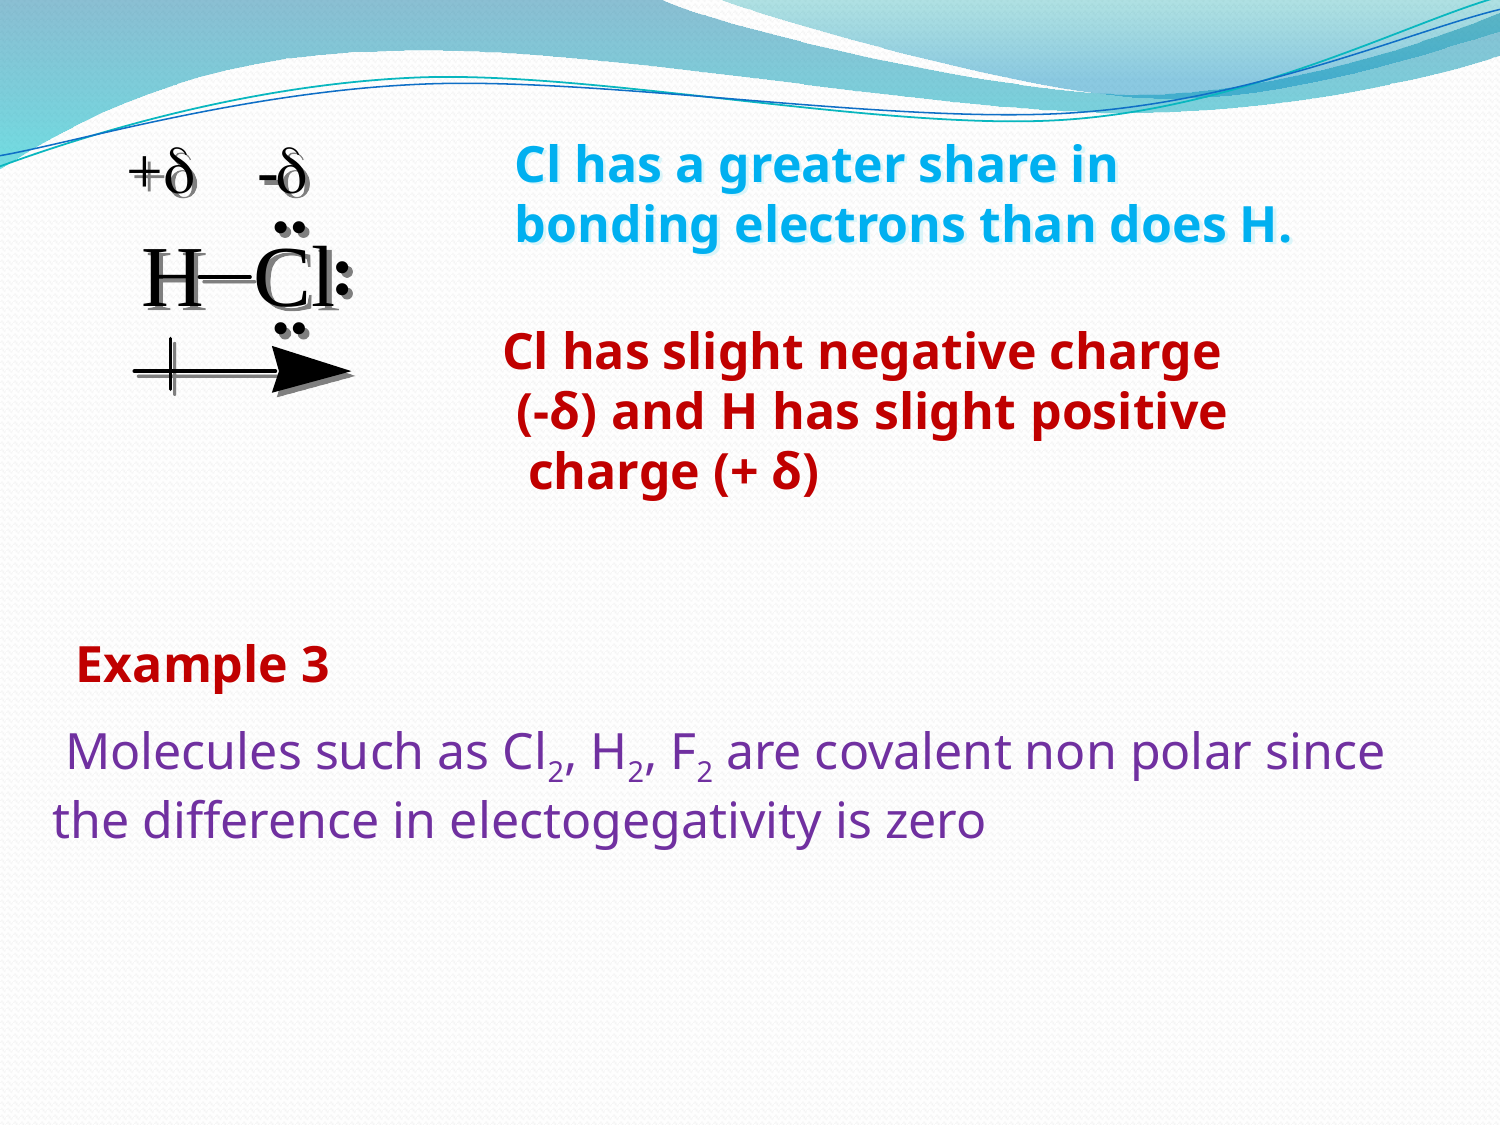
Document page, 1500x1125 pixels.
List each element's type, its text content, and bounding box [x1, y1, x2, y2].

text_box Example 3 [61, 624, 345, 700]
text_box Cl has a greater share in bonding electrons than does H. [500, 124, 1350, 260]
text_box Molecules such as Cl2, H2, F2 are covalent non polar since the difference in electogegativity is zero [37, 712, 1413, 856]
text_box Cl has slight negative charge (-δ) and H has slight positive charge (+ δ) [487, 312, 1300, 508]
picture [112, 124, 367, 401]
